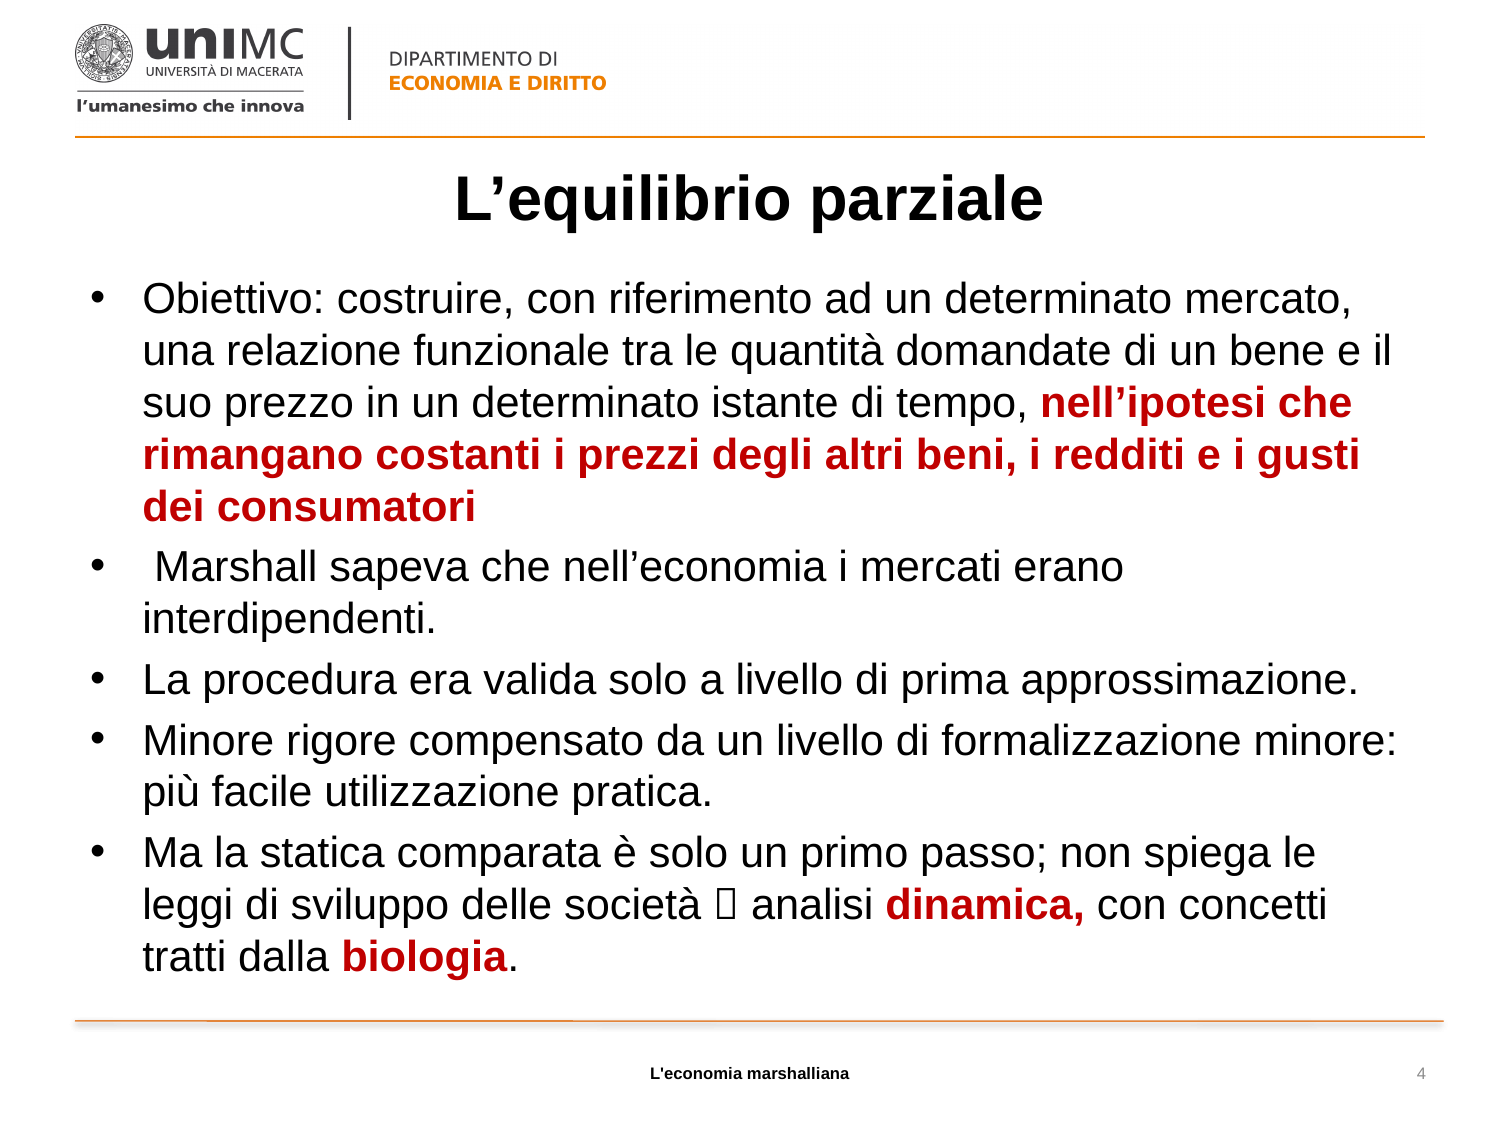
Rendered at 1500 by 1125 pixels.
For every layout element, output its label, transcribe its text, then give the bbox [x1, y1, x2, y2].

footer L'economia marshalliana [512, 1042, 988, 1103]
slide_number 4 [1091, 1042, 1442, 1103]
picture [75, 24, 1425, 138]
title L’equilibrio parziale [75, 149, 1425, 241]
list Obiettivo: costruire, con riferimento ad un determinato mercato, una relazione funzionale tra le quantità domandate di un bene e il suo prezzo in un determinato istante di tempo, nell’ipotesi che rimangano costanti i prezzi degli altri beni, i redditi e i gusti dei consumatori Marshall sapeva che nell’economia i mercati erano interdipendenti. La procedura era valida solo a livello di prima approssimazione. Minore rigore compensato da un livello di formalizzazione minore: più facile utilizzazione pratica. Ma la statica comparata è solo un primo passo; non spiega le leggi di sviluppo delle società  analisi dinamica, con concetti tratti dalla biologia. [75, 262, 1425, 1005]
